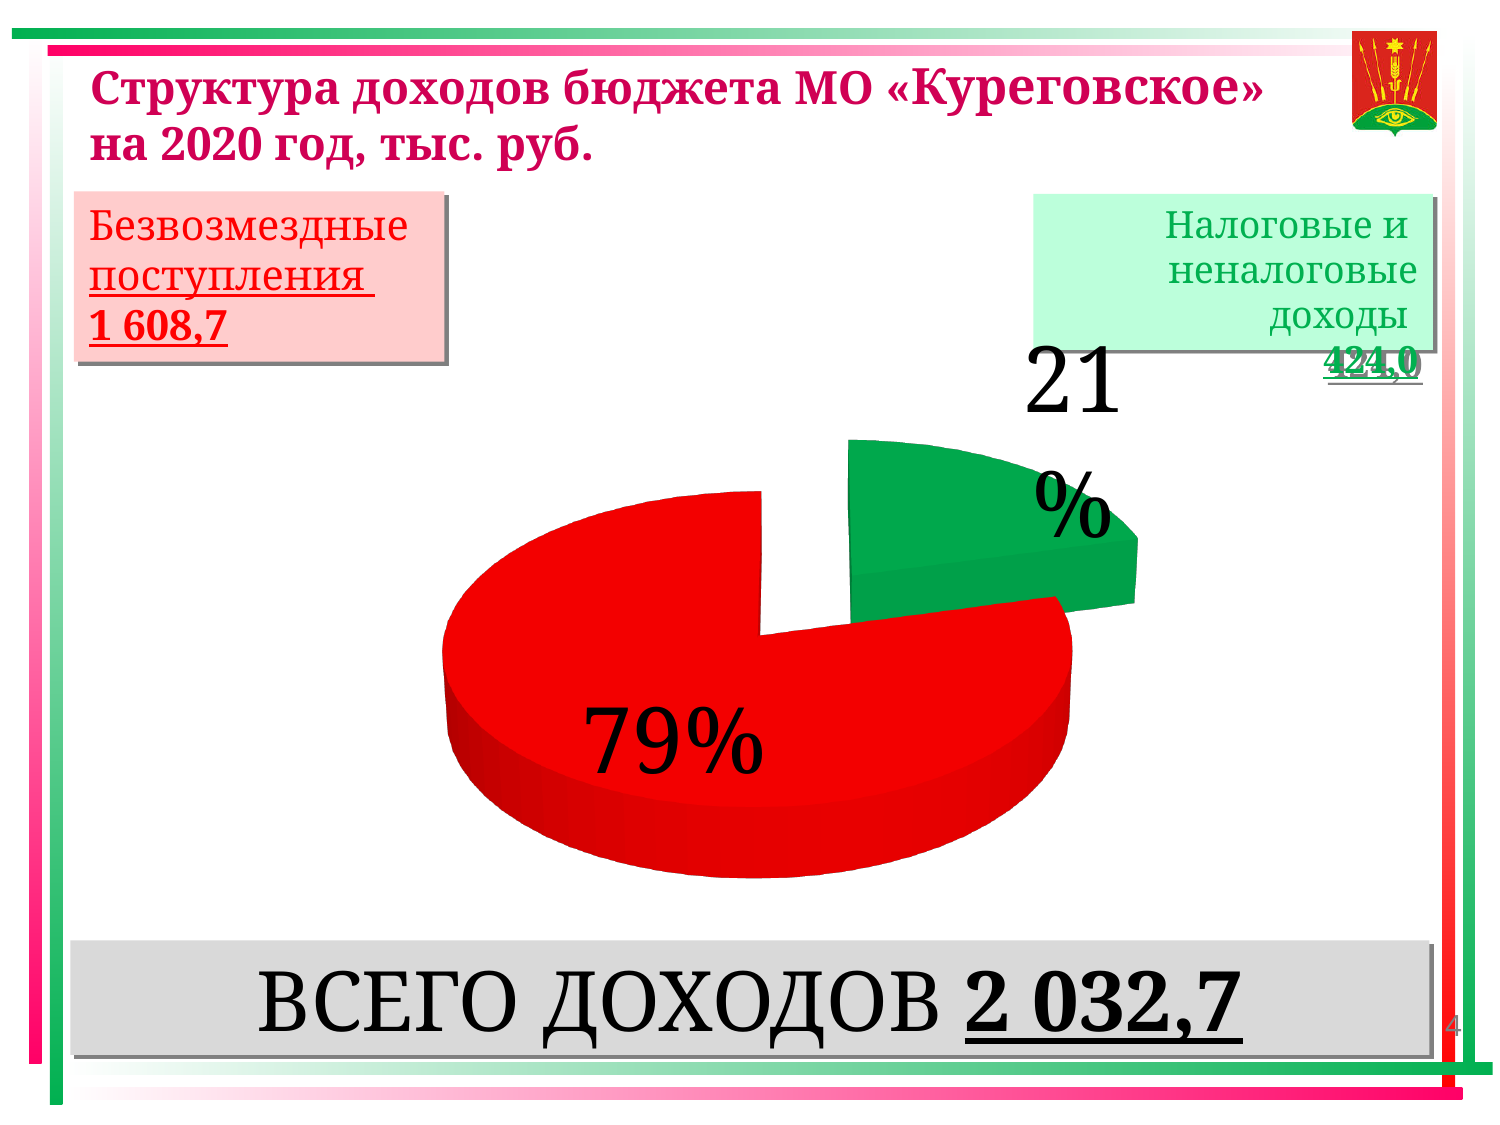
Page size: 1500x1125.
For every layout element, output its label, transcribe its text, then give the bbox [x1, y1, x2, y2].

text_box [1436, 550, 1500, 701]
slide_number 4 [1434, 1011, 1500, 1056]
picture [1352, 31, 1437, 138]
chart [194, 314, 1395, 998]
title Структура доходов бюджета МО «Куреговское» на 2020 год, тыс. руб. [74, 46, 1424, 171]
text_box Безвозмездные поступления 1 608,7 [73, 191, 445, 362]
text_box Налоговые и неналоговые доходы 424,0 [1033, 193, 1433, 350]
text_box ВСЕГО ДОХОДОВ 2 032,7 [1167, 940, 1430, 1055]
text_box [1009, 1006, 1161, 1056]
text_box ВСЕГО ДОХОДОВ 2 032,7 [70, 940, 1003, 1055]
